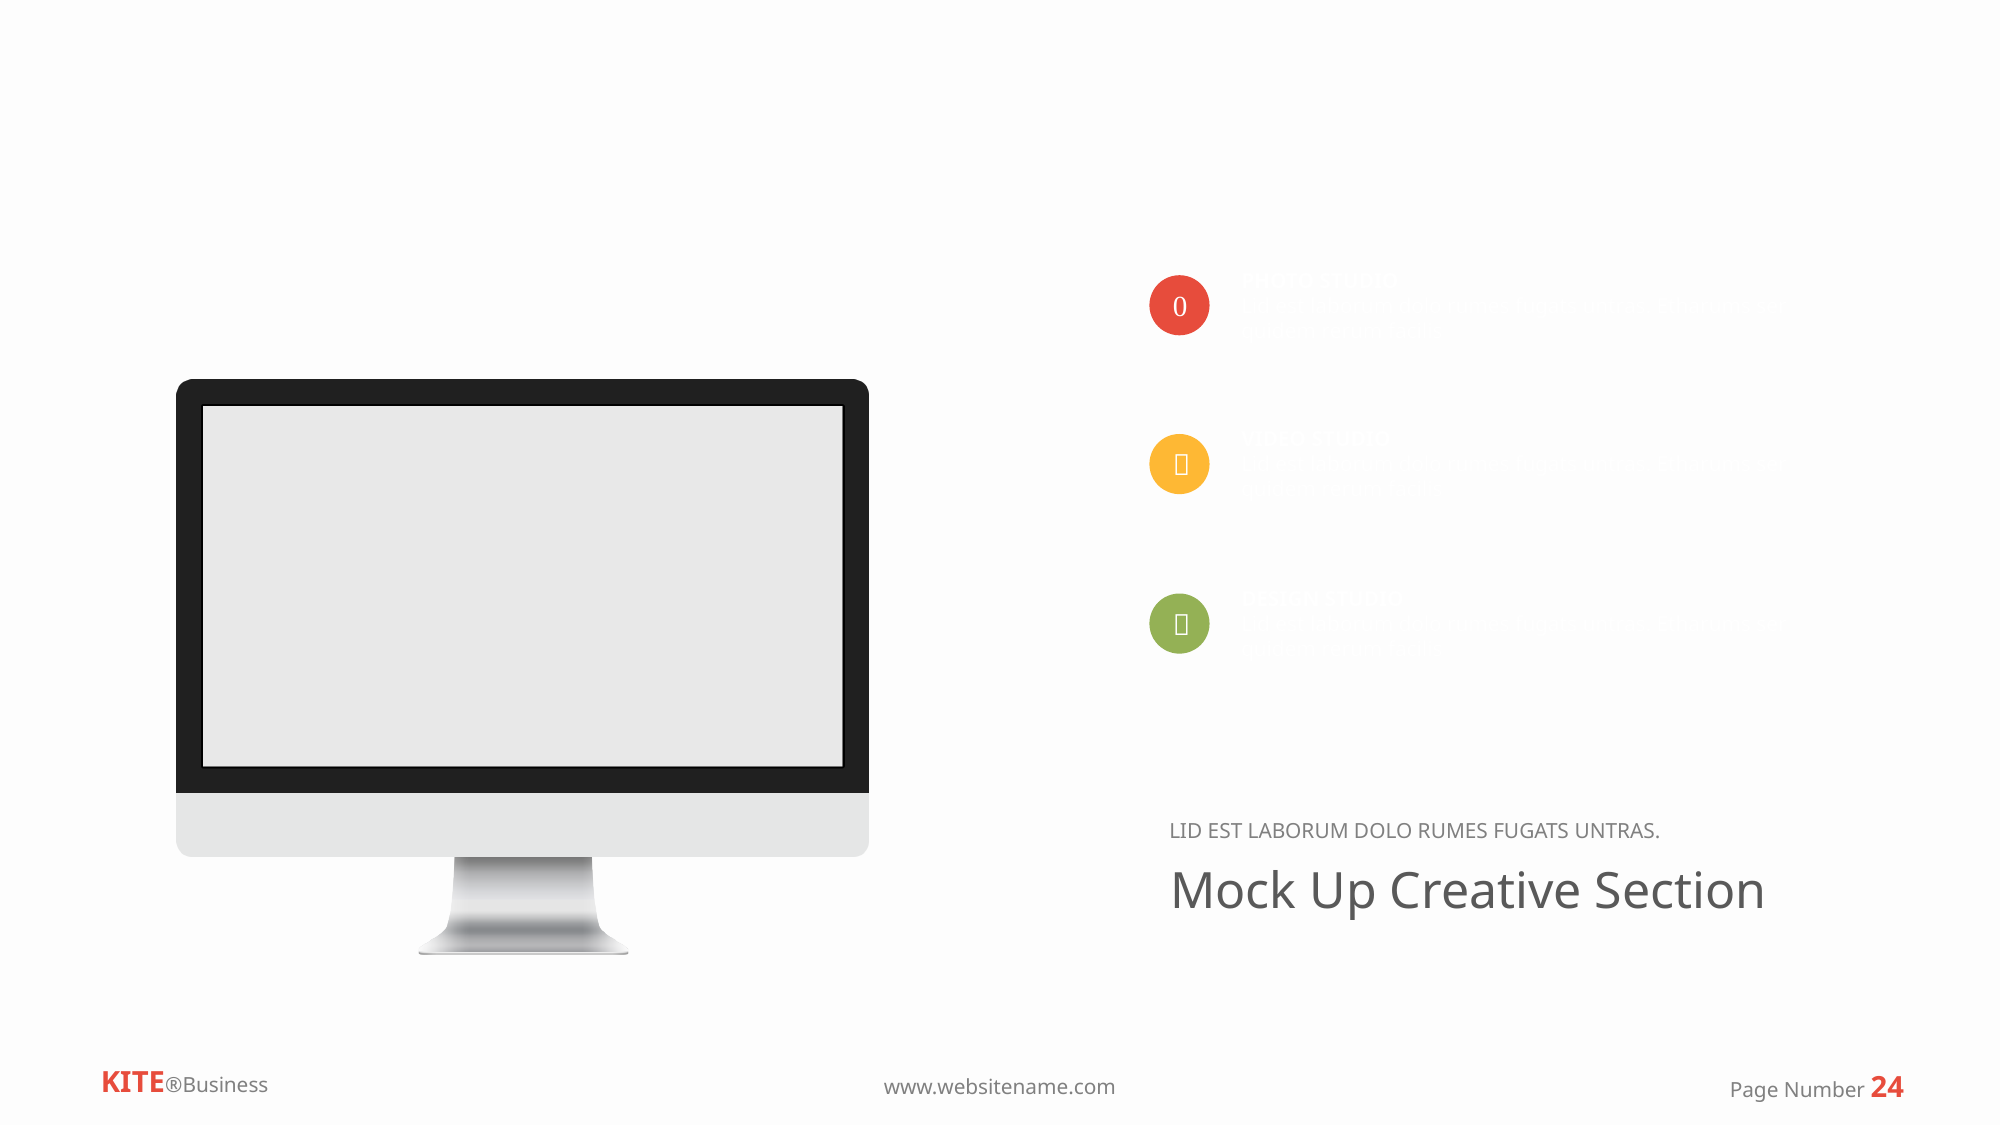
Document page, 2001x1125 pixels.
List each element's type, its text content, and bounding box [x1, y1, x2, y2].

text_box Page Number 24 [1715, 1061, 1919, 1112]
text_box KITE®Business [85, 1056, 284, 1106]
picture [0, 0, 2000, 957]
text_box LID EST LABORUM DOLO RUMES FUGATS UNTRAS. [1154, 810, 1715, 851]
text_box www.websitename.com [869, 1066, 1131, 1107]
text_box Mock Up Creative Section [1155, 851, 1783, 926]
